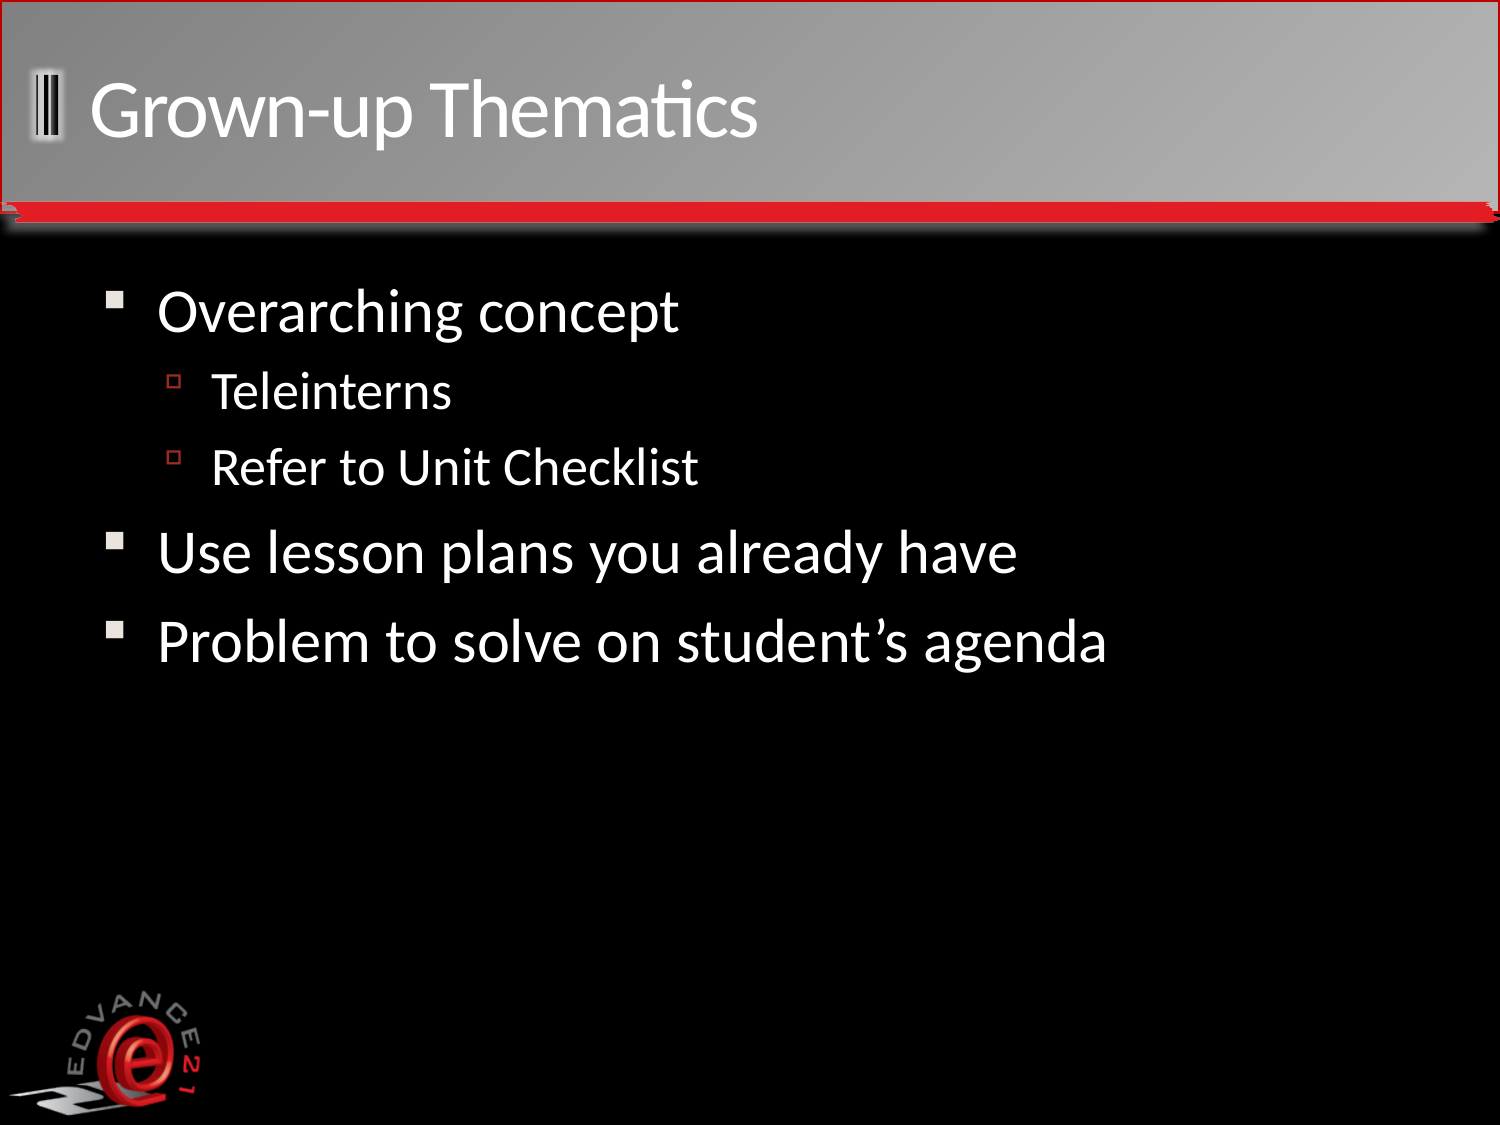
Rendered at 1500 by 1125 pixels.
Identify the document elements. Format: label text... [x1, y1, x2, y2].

title Grown-up Thematics [75, 46, 1425, 188]
picture [0, 983, 225, 1125]
picture [0, 199, 1500, 225]
list Overarching concept Teleinterns Refer to Unit Checklist Use lesson plans you already have Problem to solve on student’s agenda [75, 262, 1425, 1043]
